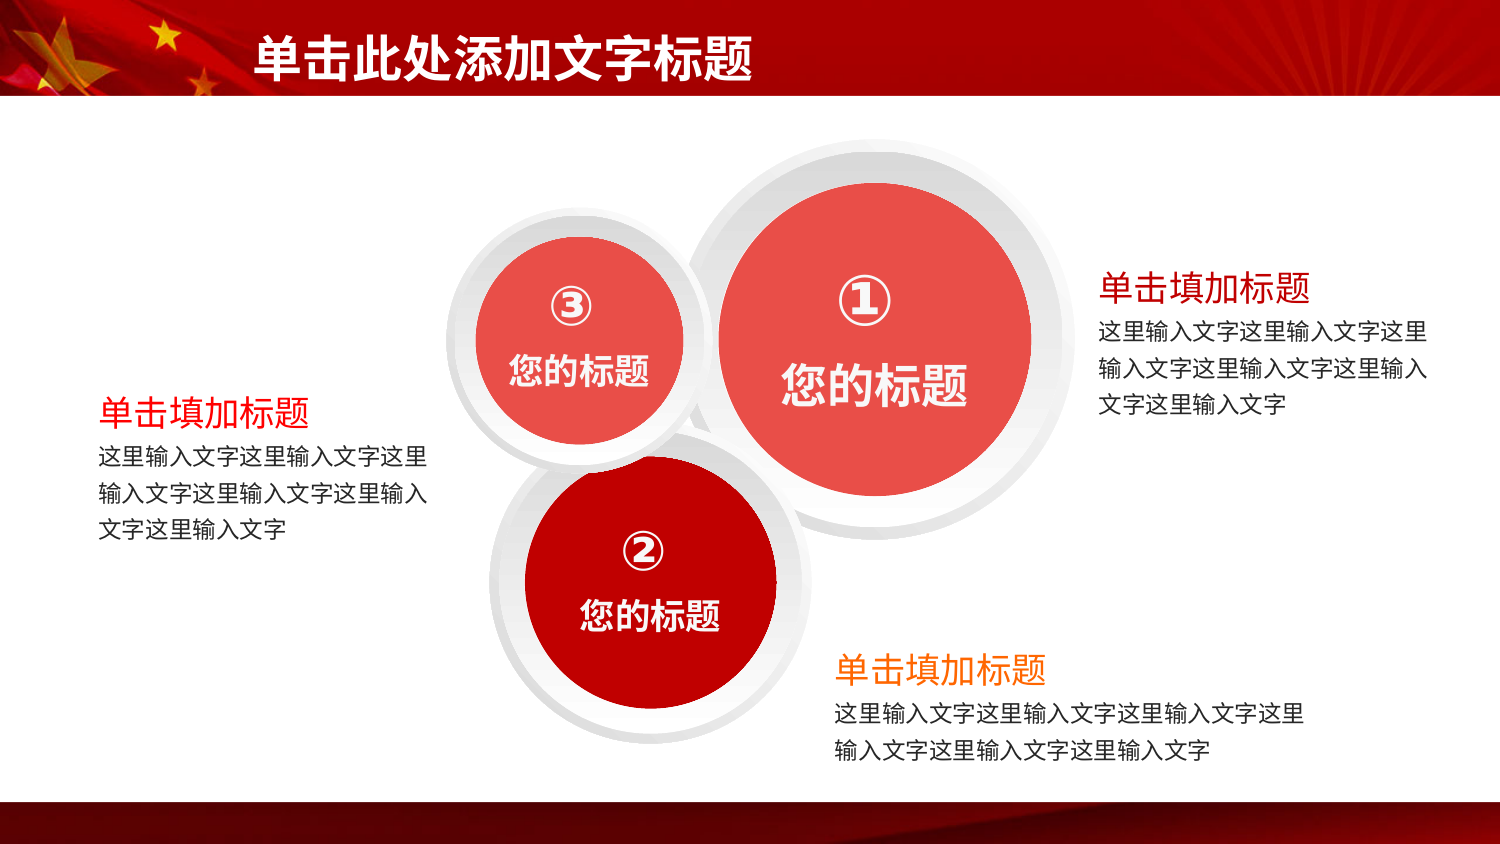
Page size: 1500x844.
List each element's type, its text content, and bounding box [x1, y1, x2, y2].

picture [0, 0, 1500, 95]
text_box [665, 139, 1084, 540]
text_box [440, 207, 719, 474]
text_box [482, 421, 819, 744]
text_box 单击填加标题 这里输入文字这里输入文字这里输入文字这里输入文字这里输入文字这里输入文字 [820, 628, 1340, 815]
text_box 单击填加标题 这里输入文字这里输入文字这里输入文字这里输入文字这里输入文字这里输入文字 [83, 370, 462, 594]
picture [0, 803, 1500, 844]
text_box 单击填加标题 这里输入文字这里输入文字这里输入文字这里输入文字这里输入文字这里输入文字 [1084, 246, 1462, 469]
